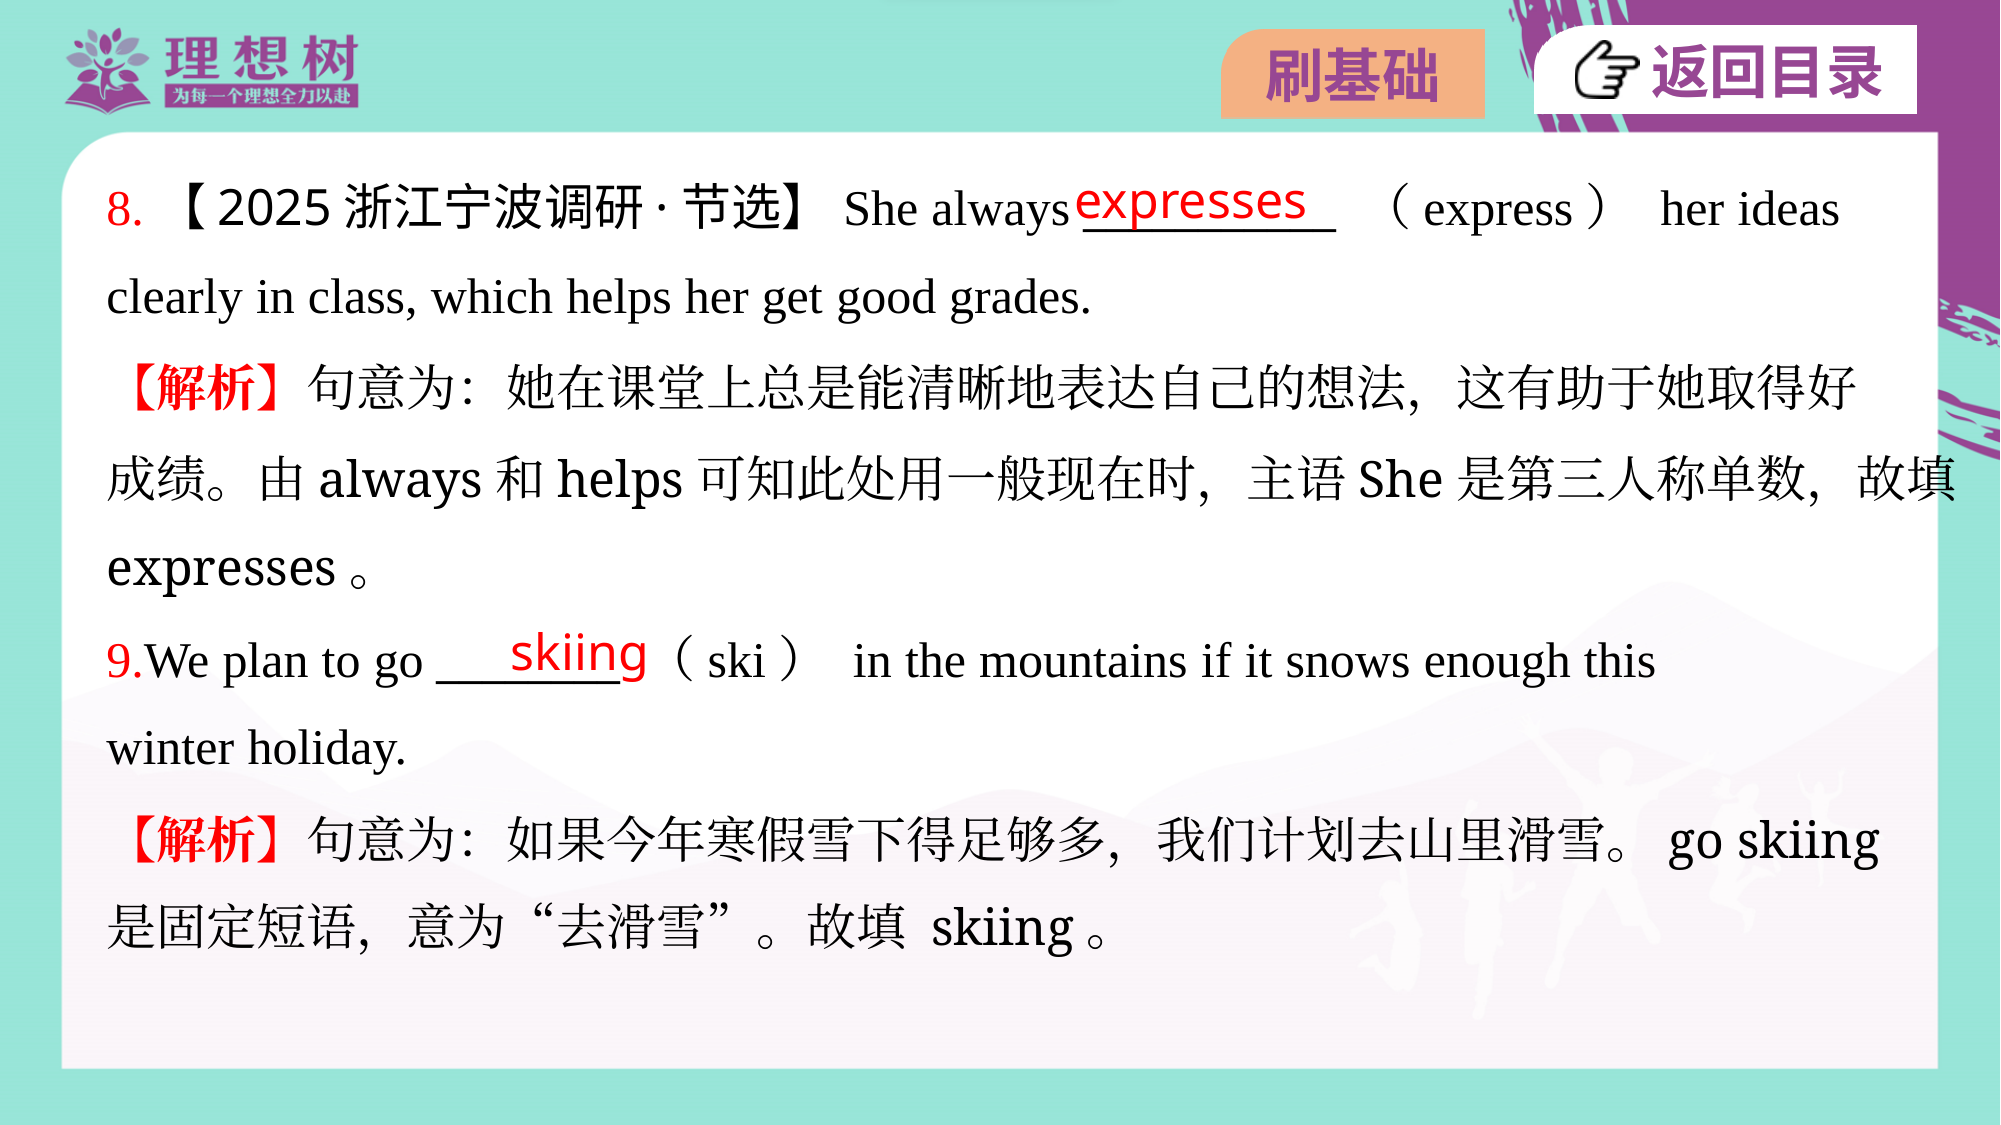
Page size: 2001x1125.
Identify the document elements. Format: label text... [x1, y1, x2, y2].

text_box 【解析】句意为：如果今年寒假雪下得足够多，我们计划去山里滑雪。go skiing 是固定短语，意为“去滑雪”。故填 skiing。 [106, 776, 1895, 947]
text_box 【解析】句意为：她在课堂上总是能清晰地表达自己的想法，这有助于她取得好 成绩。由always和helps可知此处用一般现在时，主语She是第三人称单数，故填 expresses。 [106, 324, 1895, 586]
text_box expresses [1060, 137, 1322, 219]
text_box skiing [486, 588, 673, 670]
text_box 8.【2025浙江宁波调研·节选】She always ___________ （express） her ideas clearly in class, which helps her get good grades. [106, 143, 1895, 314]
text_box 9.We plan to go ________ （ski） in the mountains if it snows enough this winter holiday. [106, 595, 1895, 765]
picture [0, 0, 2000, 1125]
